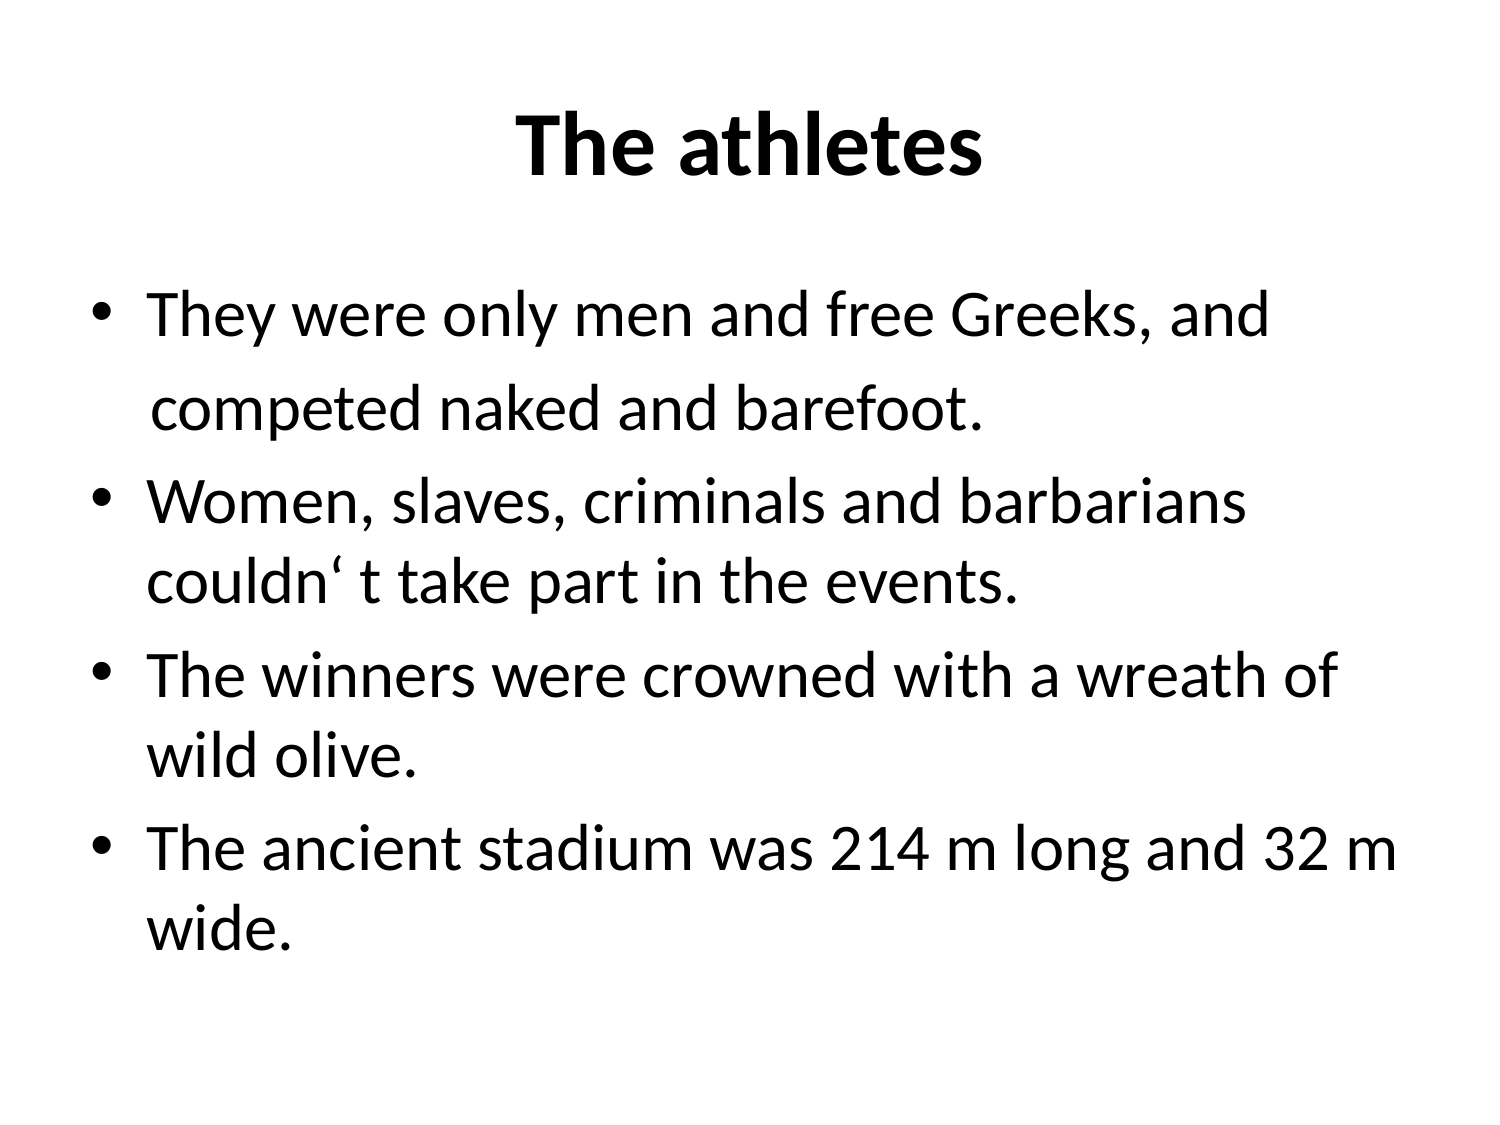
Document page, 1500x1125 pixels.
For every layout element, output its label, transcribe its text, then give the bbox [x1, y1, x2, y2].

title The athletes [75, 45, 1425, 233]
list They were only men and free Greeks, and competed naked and barefoot. Women, slaves, criminals and barbarians couldn‘ t take part in the events. The winners were crowned with a wreath of wild olive. The ancient stadium was 214 m long and 32 m wide. [75, 262, 1425, 1005]
